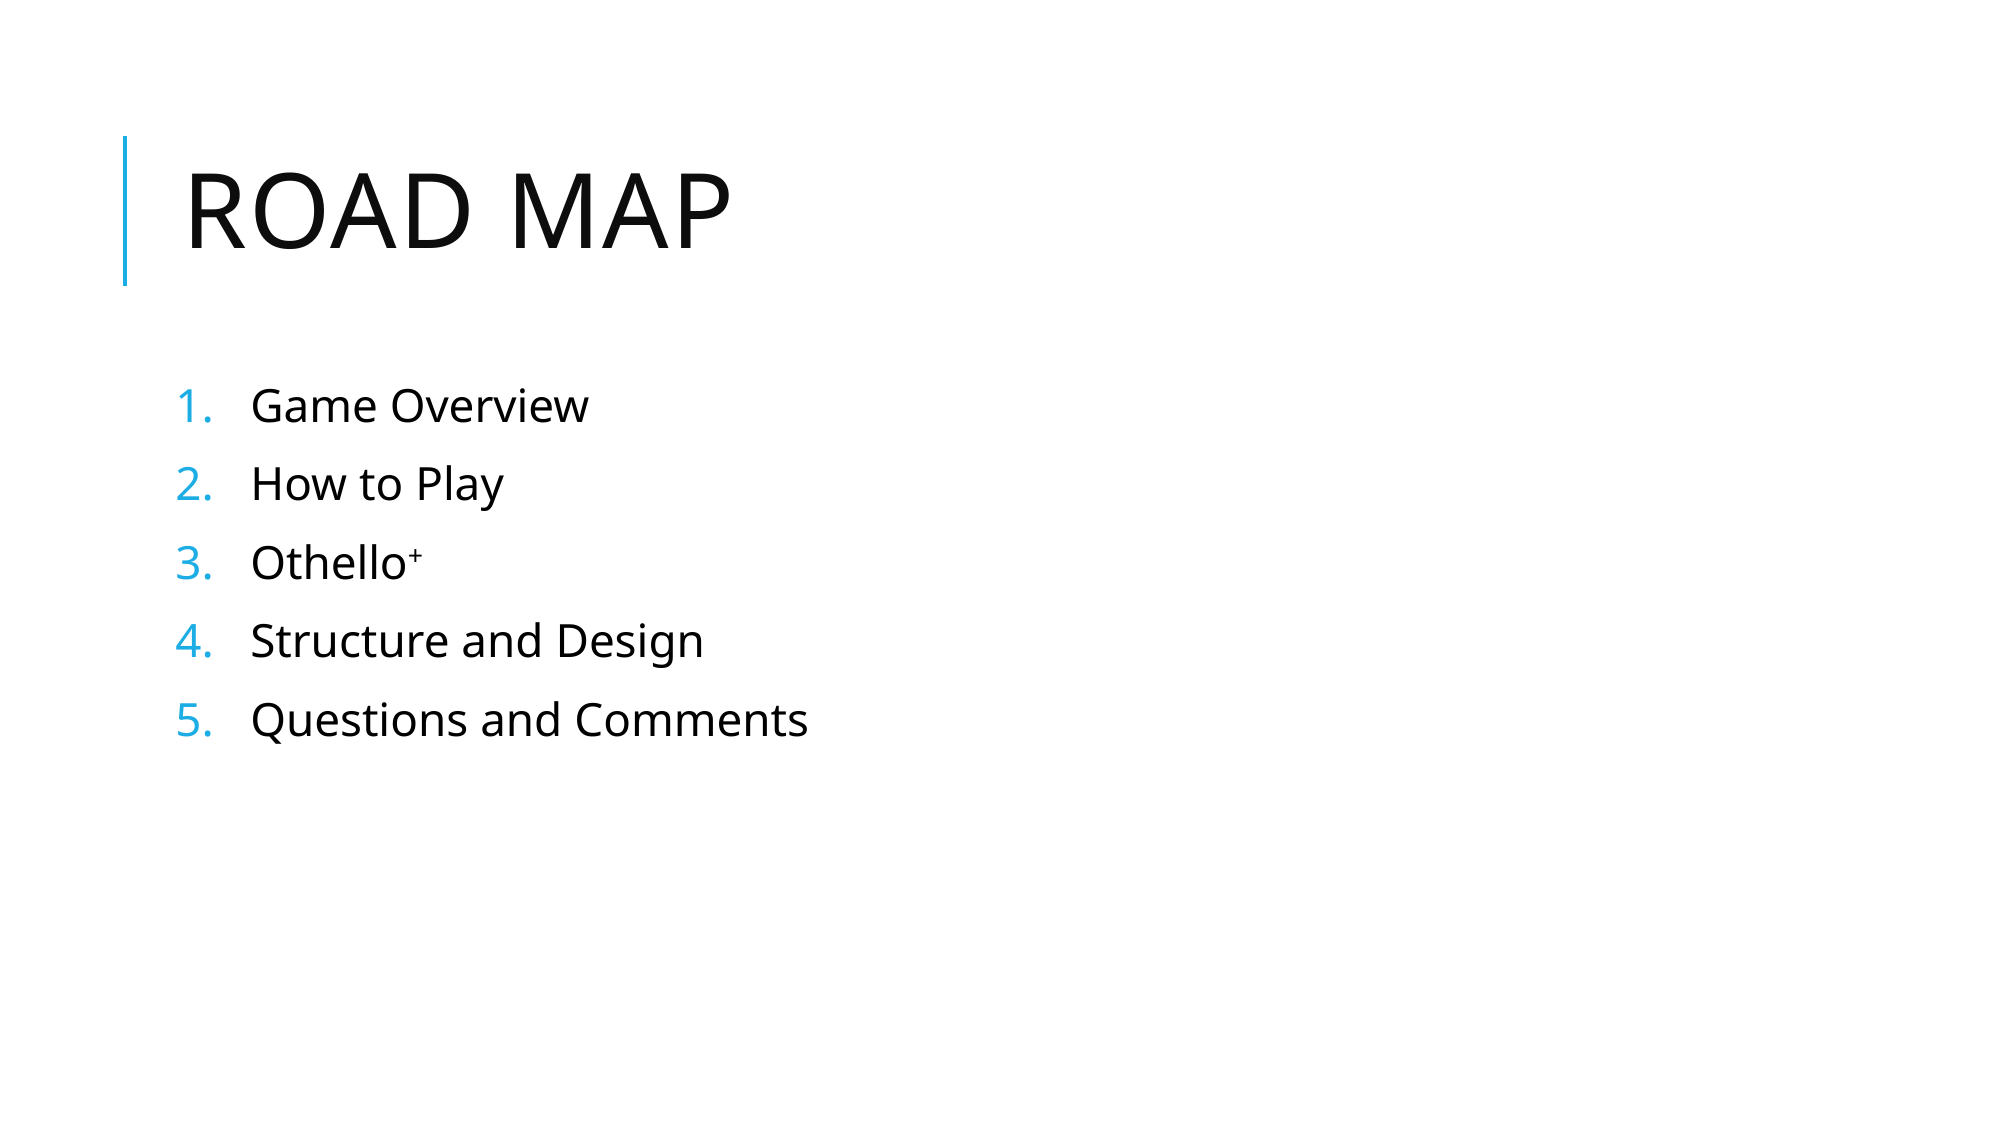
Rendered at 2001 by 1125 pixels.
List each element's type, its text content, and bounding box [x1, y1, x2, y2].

list Game Overview How to Play Othello+ Structure and Design Questions and Comments [168, 375, 1763, 1035]
title Road Map [168, 96, 1763, 342]
